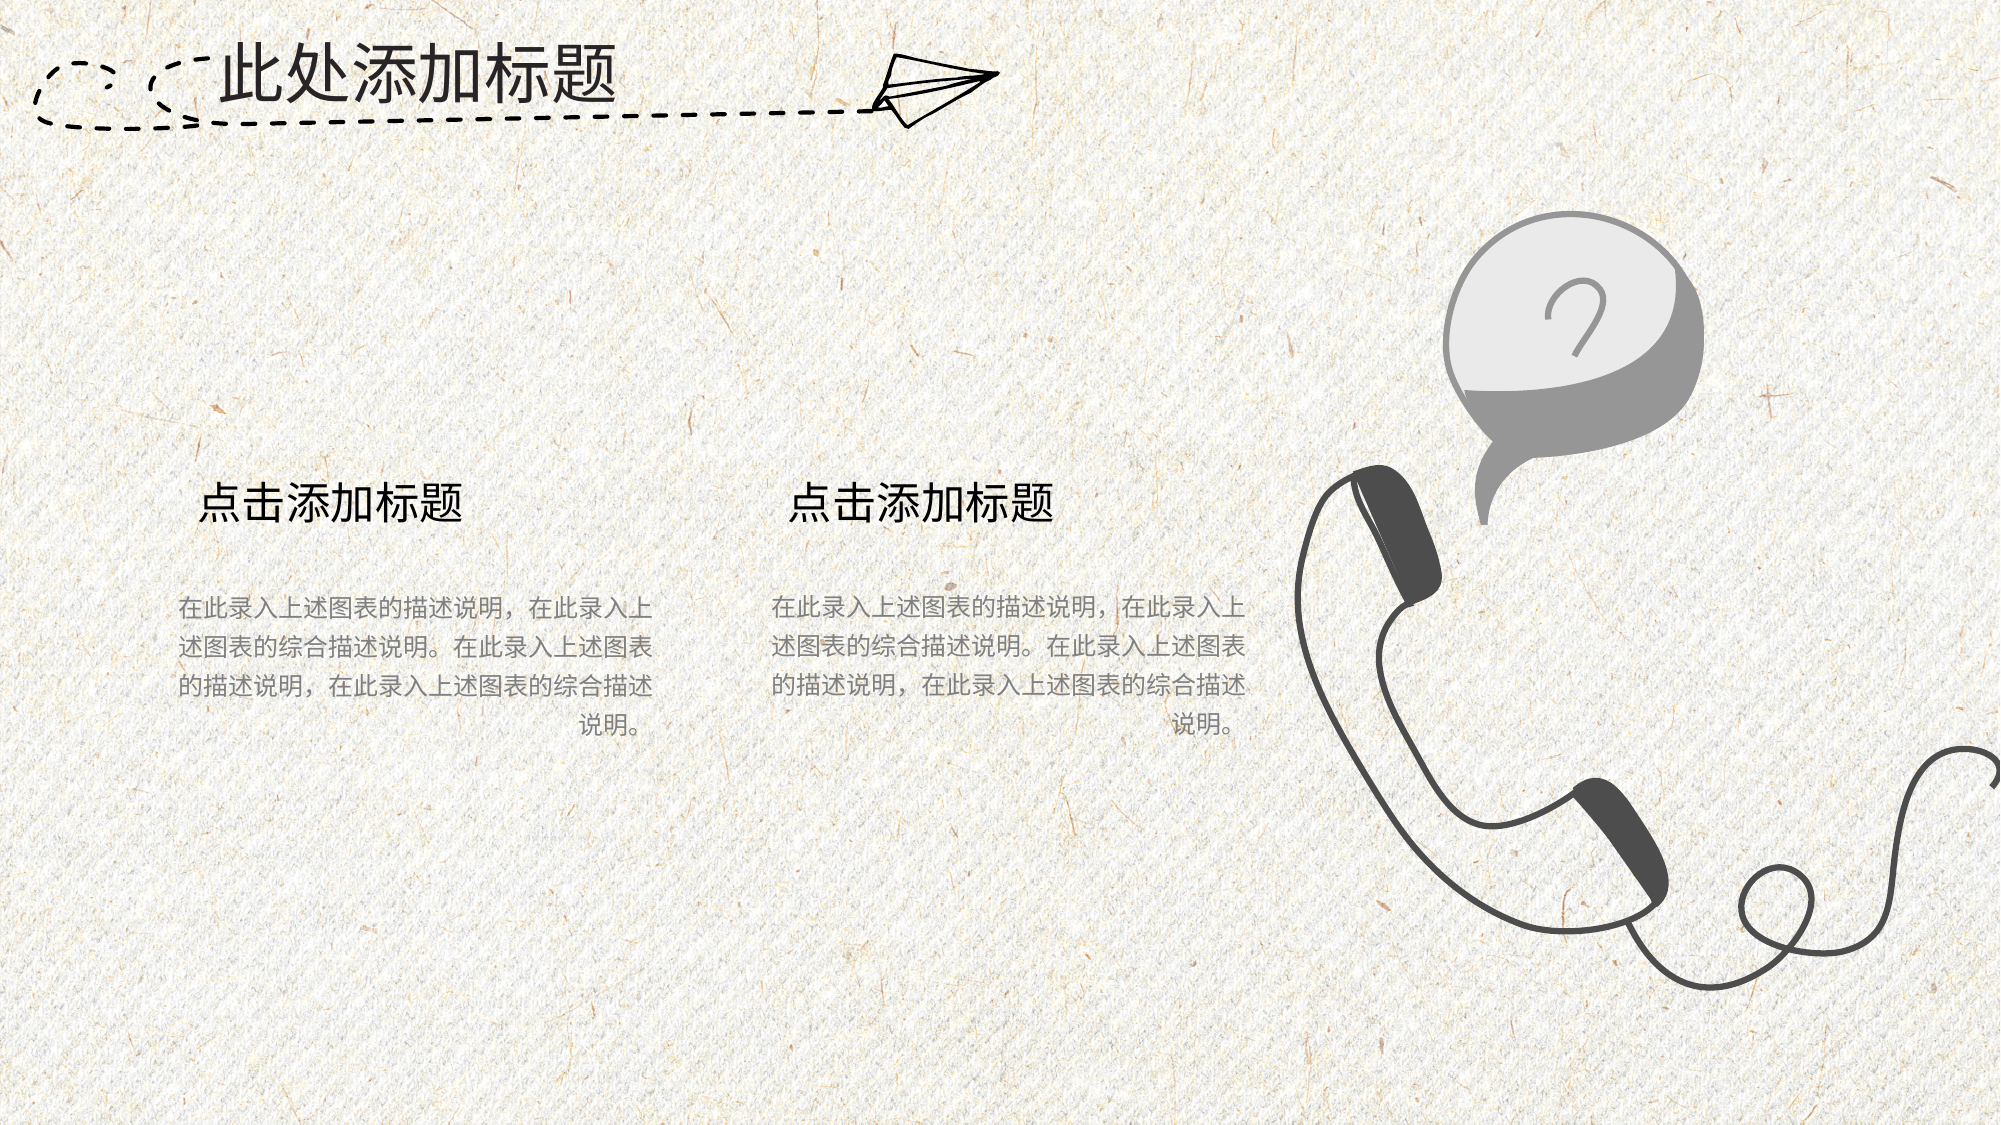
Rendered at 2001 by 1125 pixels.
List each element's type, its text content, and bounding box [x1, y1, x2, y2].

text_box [1297, 467, 2000, 988]
text_box 在此录入上述图表的描述说明，在此录入上述图表的综合描述说明。在此录入上述图表的描述说明，在此录入上述图表的综合描述说明。 [746, 576, 1253, 784]
picture [0, 0, 2001, 1125]
text_box 在此录入上述图表的描述说明，在此录入上述图表的综合描述说明。在此录入上述图表的描述说明，在此录入上述图表的综合描述说明。 [153, 577, 661, 785]
text_box 点击添加标题 [182, 467, 480, 536]
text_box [1445, 213, 1703, 525]
text_box 点击添加标题 [772, 467, 1070, 536]
